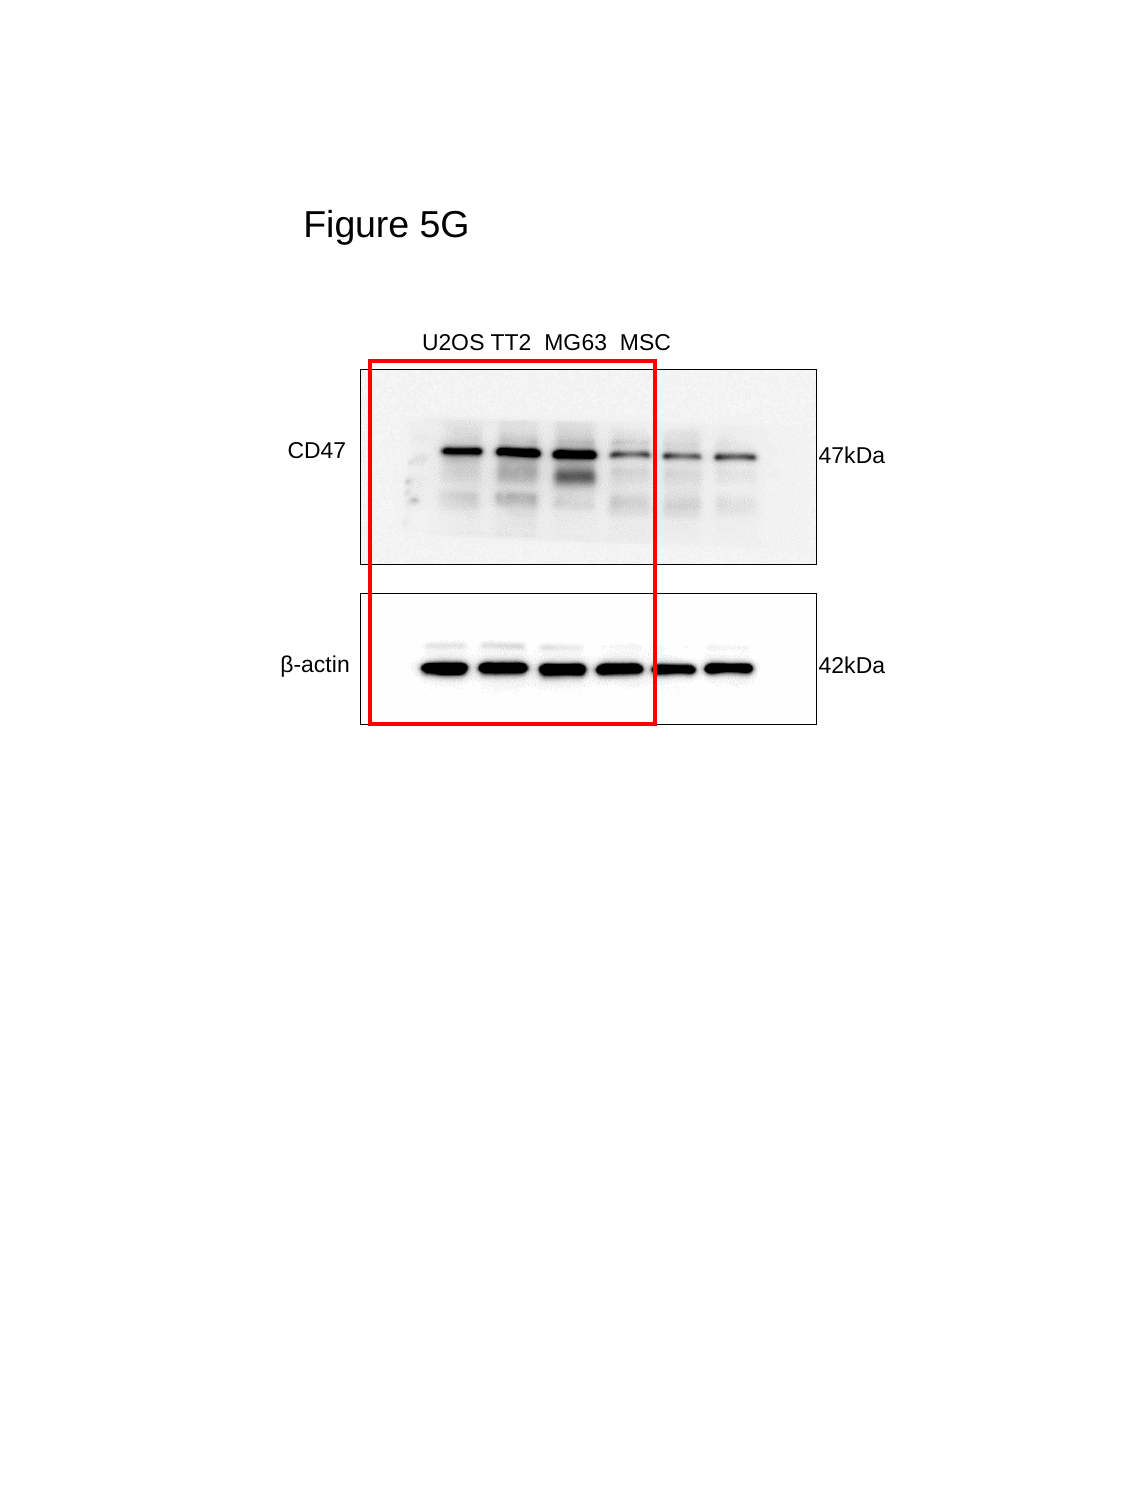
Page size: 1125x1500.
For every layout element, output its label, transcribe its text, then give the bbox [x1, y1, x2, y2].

text_box 42kDa [817, 642, 931, 685]
text_box Figure 5G [288, 192, 526, 253]
text_box [369, 565, 656, 593]
text_box U2OS TT2 MG63 MSC [407, 319, 723, 362]
text_box 47kDa [817, 433, 931, 476]
picture [360, 369, 817, 565]
text_box β-actin [265, 642, 360, 685]
picture [360, 593, 817, 725]
text_box CD47 [273, 428, 360, 471]
text_box [369, 360, 656, 369]
